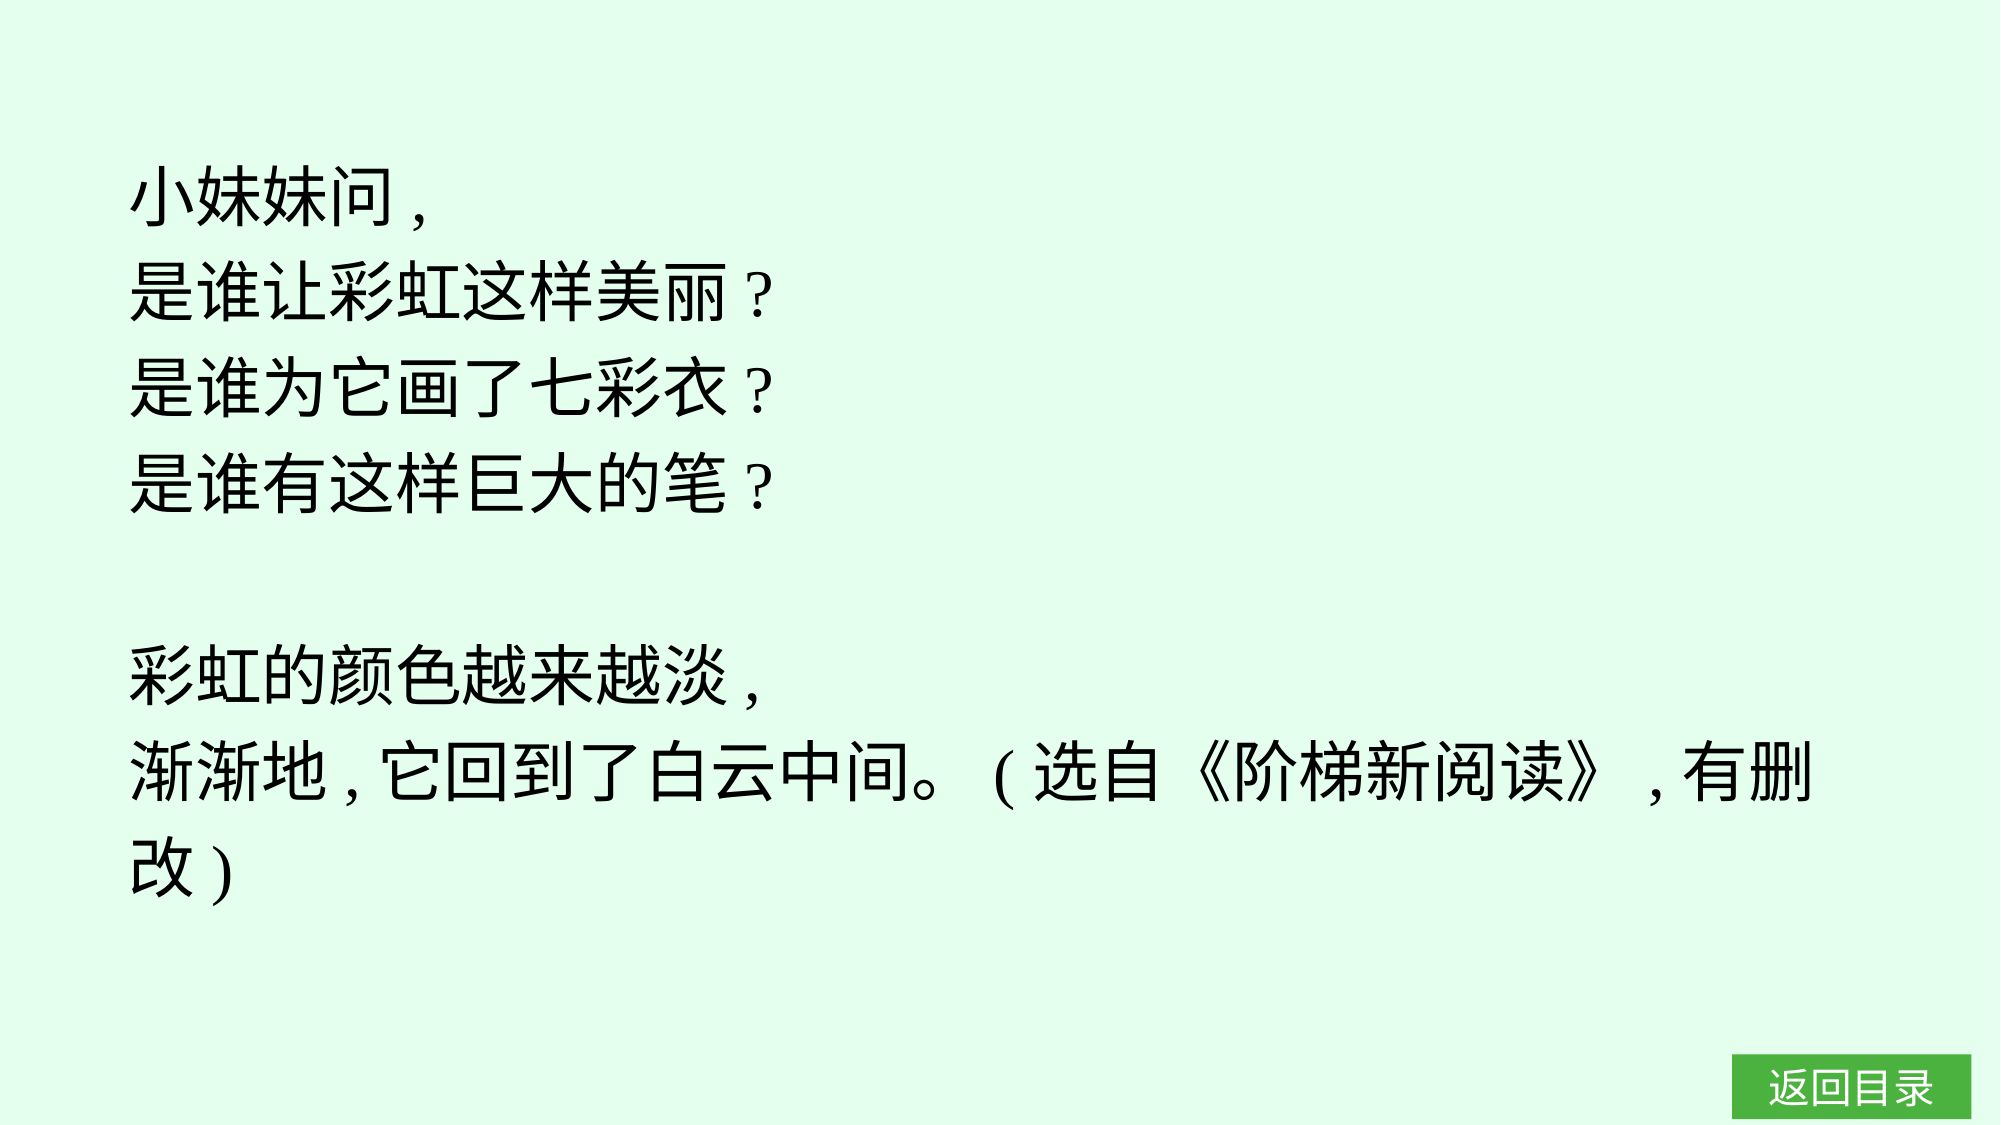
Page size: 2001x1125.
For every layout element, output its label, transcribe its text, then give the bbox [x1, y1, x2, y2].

text_box 小妹妹问, 是谁让彩虹这样美丽? 是谁为它画了七彩衣? 是谁有这样巨大的笔? 彩虹的颜色越来越淡, 渐渐地,它回到了白云中间。(选自《阶梯新阅读》,有删改) [113, 130, 1887, 913]
